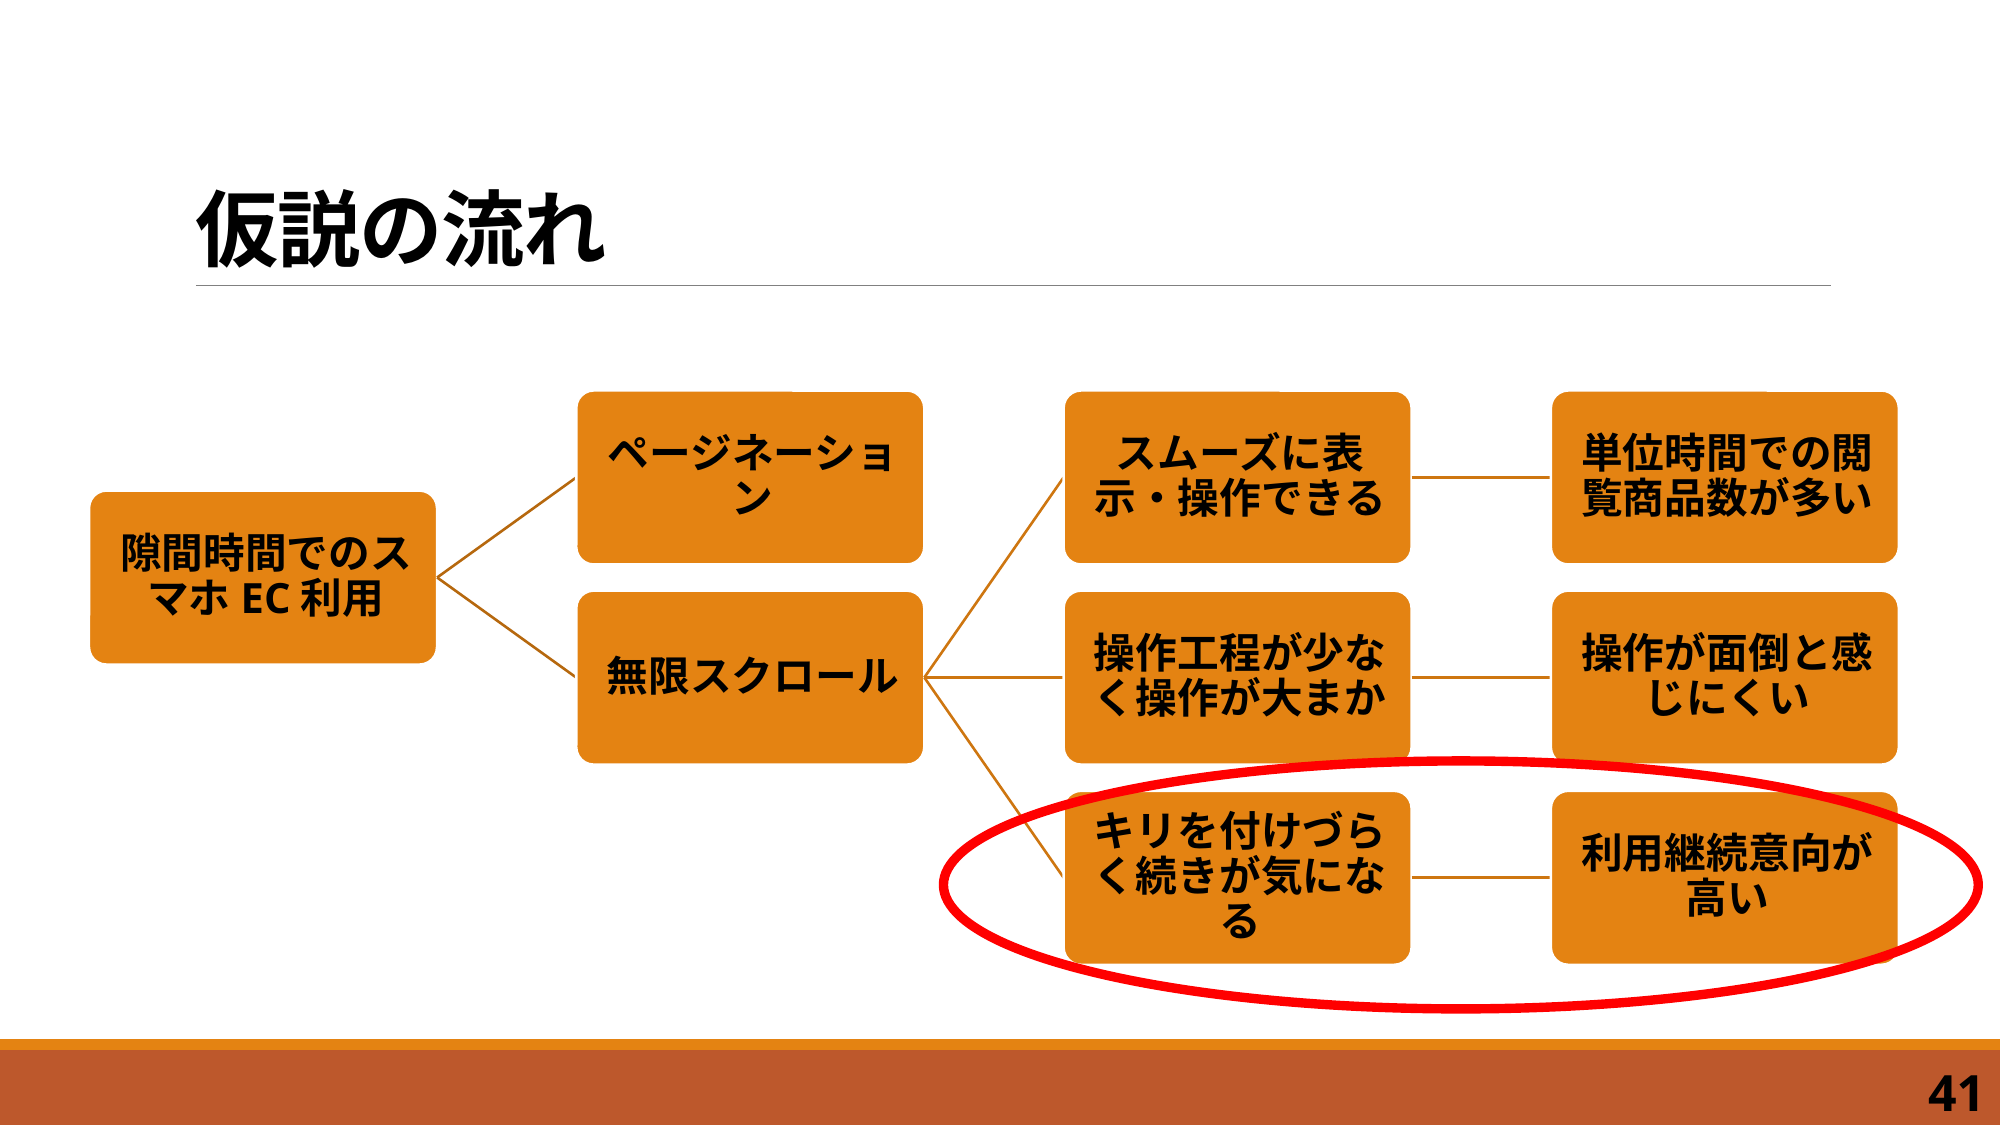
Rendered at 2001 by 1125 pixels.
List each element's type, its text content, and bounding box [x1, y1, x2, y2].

title 仮説の流れ [180, 47, 1830, 285]
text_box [87, 345, 1901, 1010]
slide_number 41 [1784, 1065, 2000, 1125]
text_box [1911, 822, 1980, 948]
